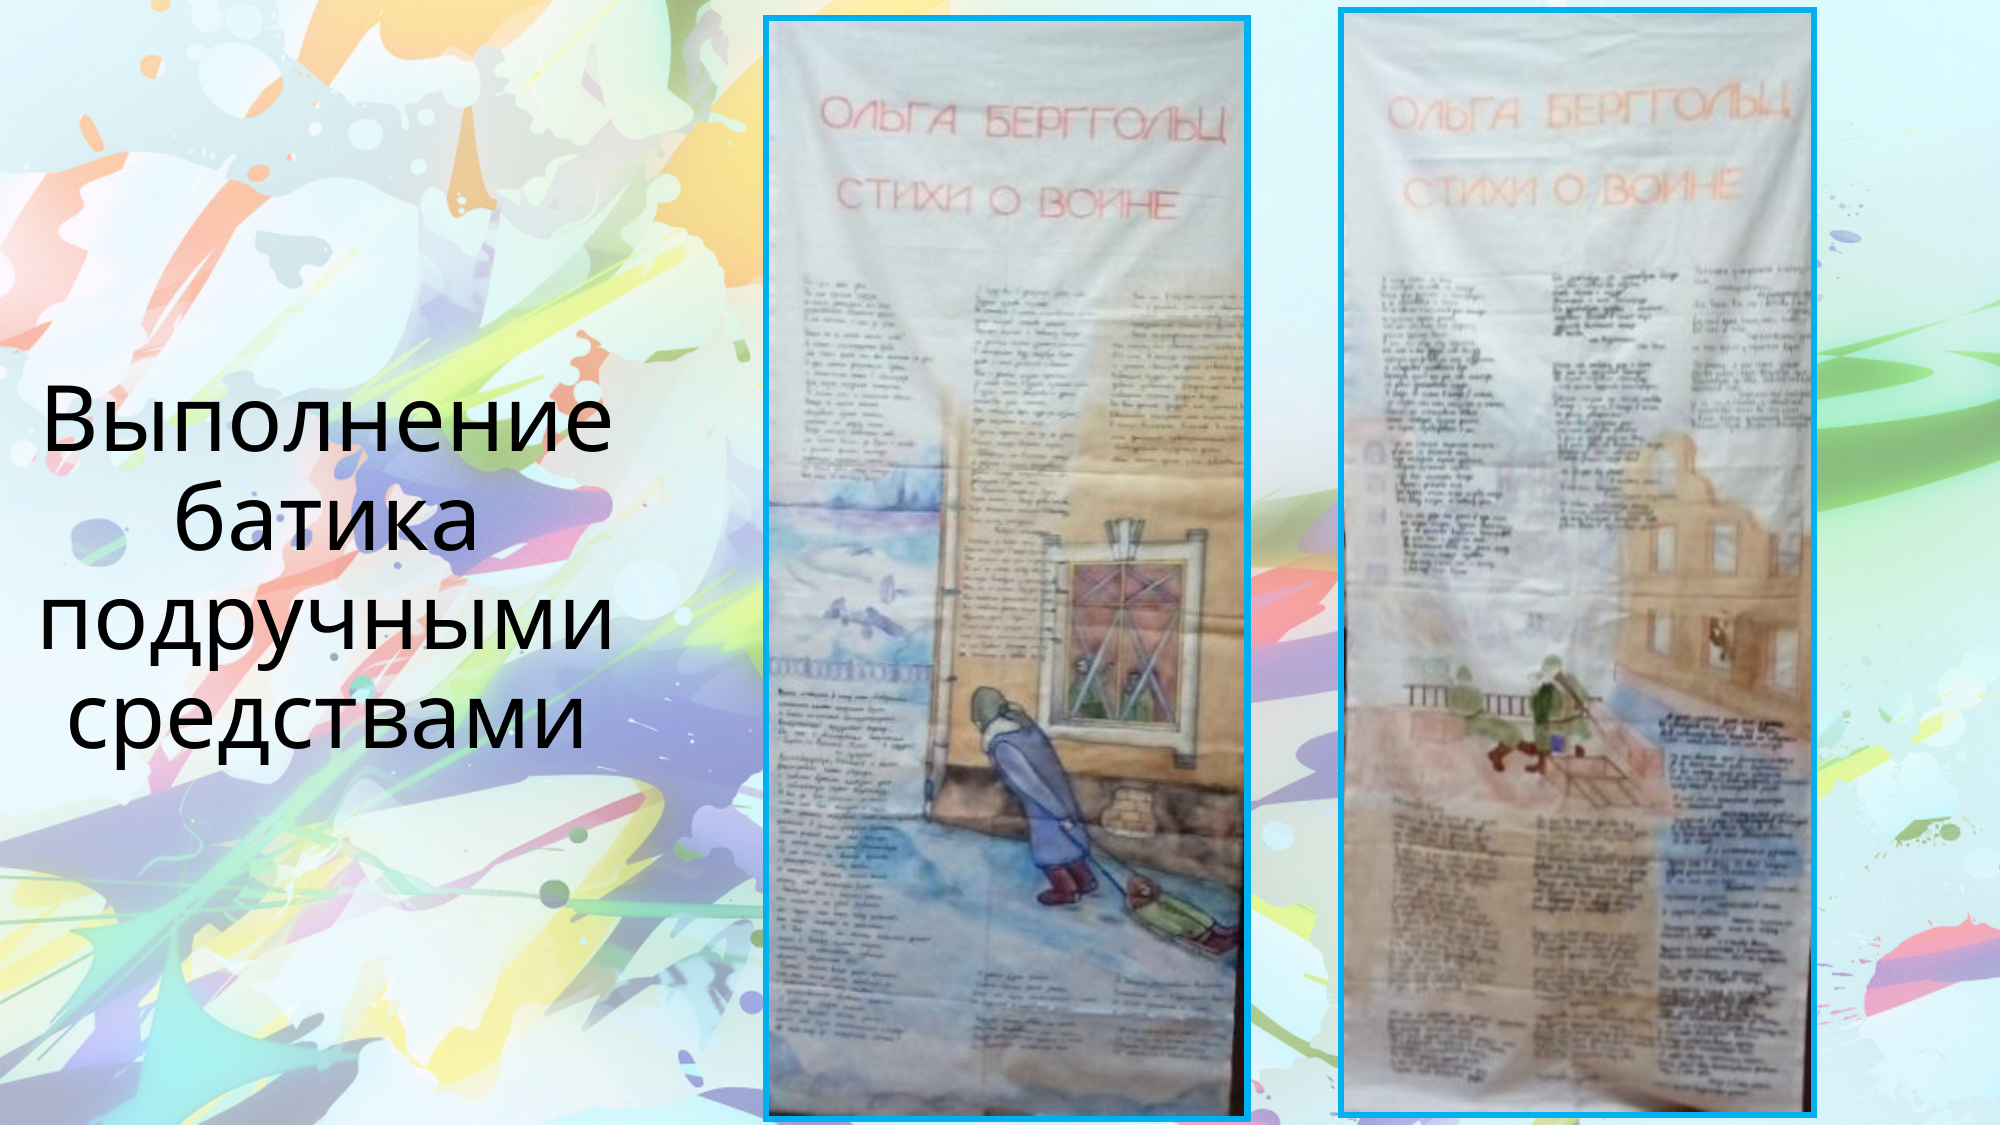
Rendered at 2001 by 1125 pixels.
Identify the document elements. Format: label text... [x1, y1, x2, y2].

title Выполнение батика подручными средствами [0, 38, 655, 1104]
picture [1345, 14, 1810, 1111]
picture [770, 22, 1243, 1115]
